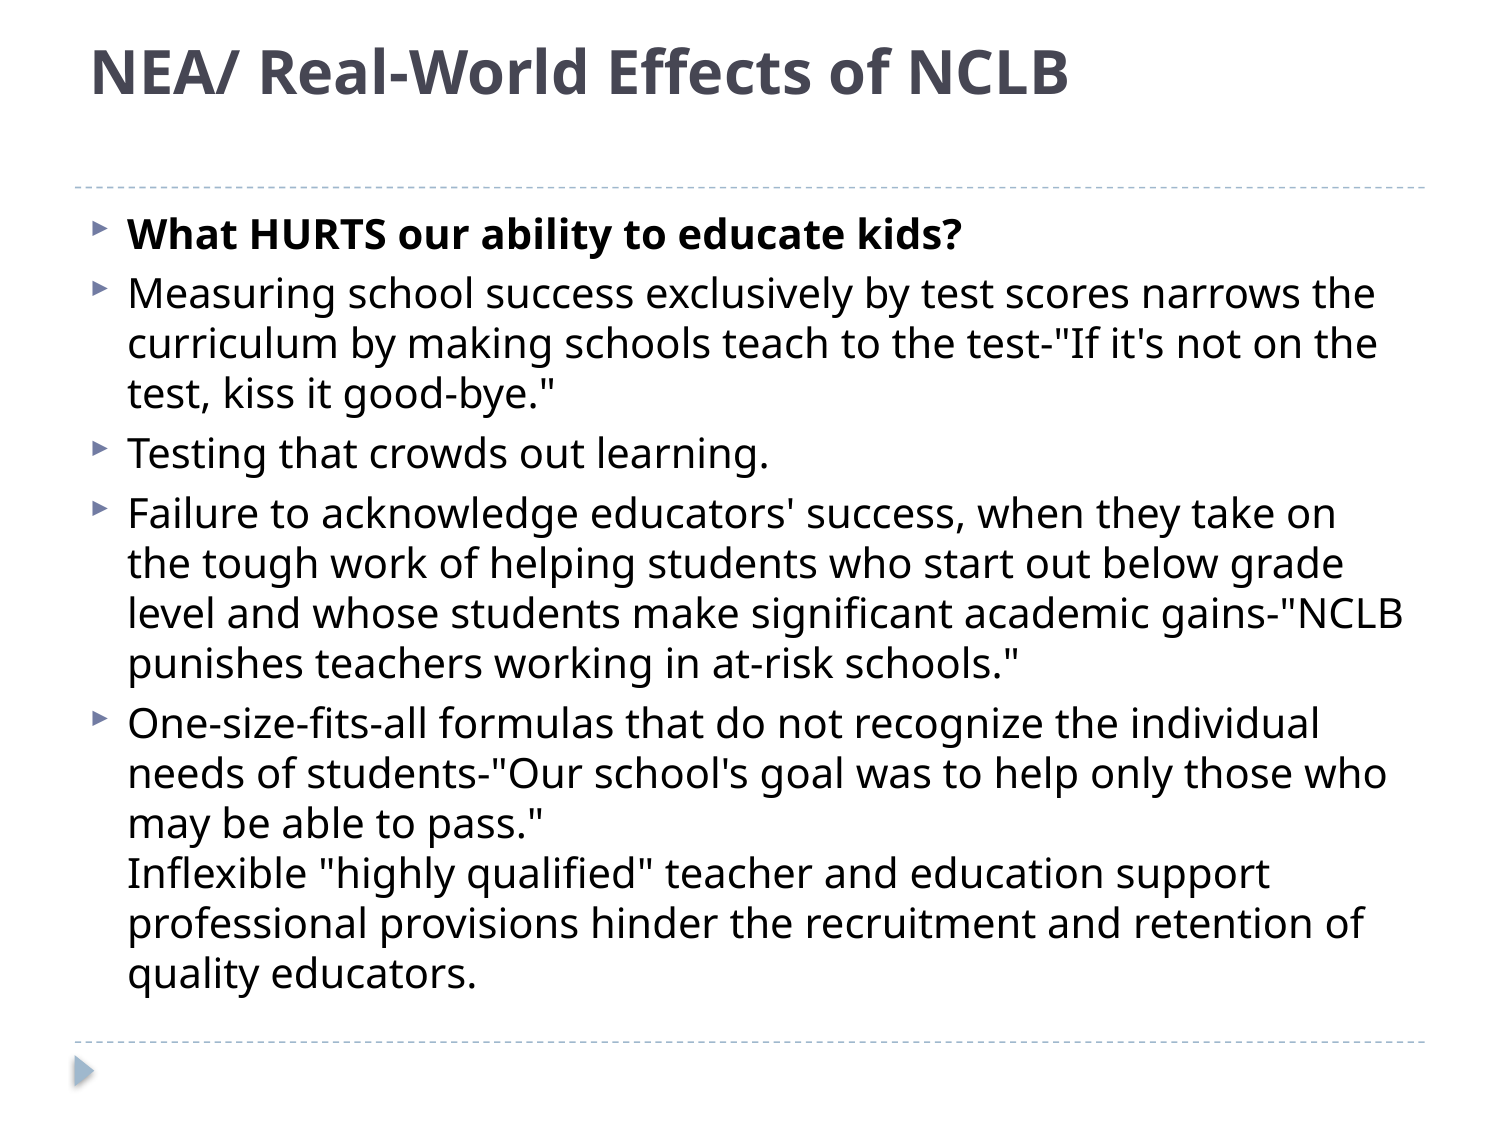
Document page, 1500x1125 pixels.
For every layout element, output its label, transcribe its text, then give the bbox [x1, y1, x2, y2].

list What HURTS our ability to educate kids? Measuring school success exclusively by test scores narrows the curriculum by making schools teach to the test-"If it's not on the test, kiss it good-bye." Testing that crowds out learning. Failure to acknowledge educators' success, when they take on the tough work of helping students who start out below grade level and whose students make significant academic gains-"NCLB punishes teachers working in at-risk schools." One-size-fits-all formulas that do not recognize the individual needs of students-"Our school's goal was to help only those who may be able to pass." Inflexible "highly qualified" teacher and education support professional provisions hinder the recruitment and retention of quality educators. [75, 200, 1425, 1010]
title NEA/ Real-World Effects of NCLB [75, 24, 1425, 188]
